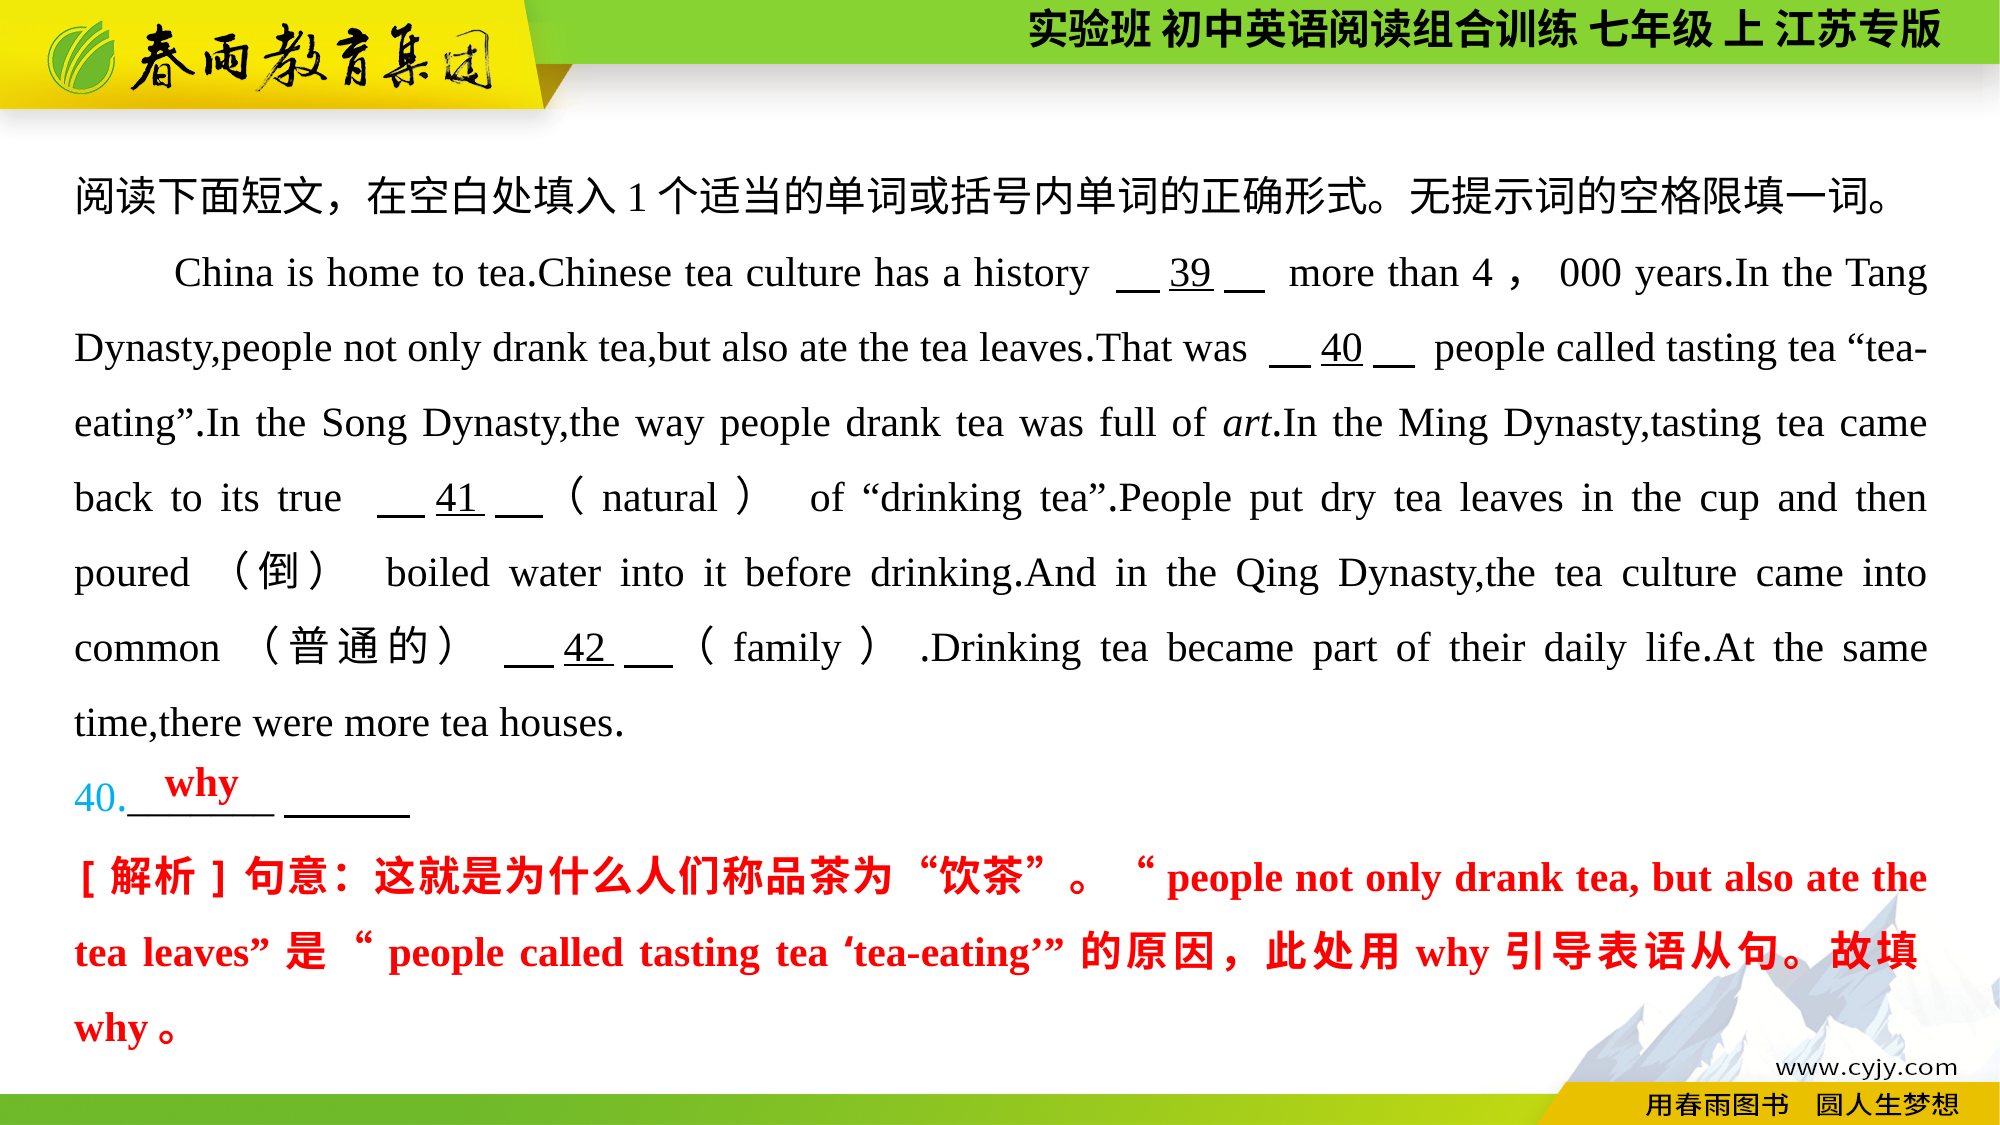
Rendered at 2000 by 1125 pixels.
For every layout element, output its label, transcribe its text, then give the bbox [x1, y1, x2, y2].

text_box [解析]句意：这就是为什么人们称品茶为“饮茶”。“people not only drank tea, but also ate the tea leaves”是“people called tasting tea ‘tea-eating’”的原因，此处用why引导表语从句。故填why。 [59, 817, 1944, 1058]
picture [0, 0, 2000, 1125]
list 阅读下面短文，在空白处填入1个适当的单词或括号内单词的正确形式。无提示词的空格限填一词。 China is home to tea.Chinese tea culture has a history 39 more than 4，000 years.In the Tang Dynasty,people not only drank tea,but also ate the tea leaves.That was 40 people called tasting tea “tea-eating”.In the Song Dynasty,the way people drank tea was full of art.In the Ming Dynasty,tasting tea came back to its true 41 （natural） of “drinking tea”.People put dry tea leaves in the cup and then poured（倒） boiled water into it before drinking.And in the Qing Dynasty,the tea culture came into common（普通的） 42 （family）.Drinking tea became part of their daily life.At the same time,there were more tea houses. 40._______ [59, 137, 1944, 817]
text_box why [149, 747, 255, 812]
